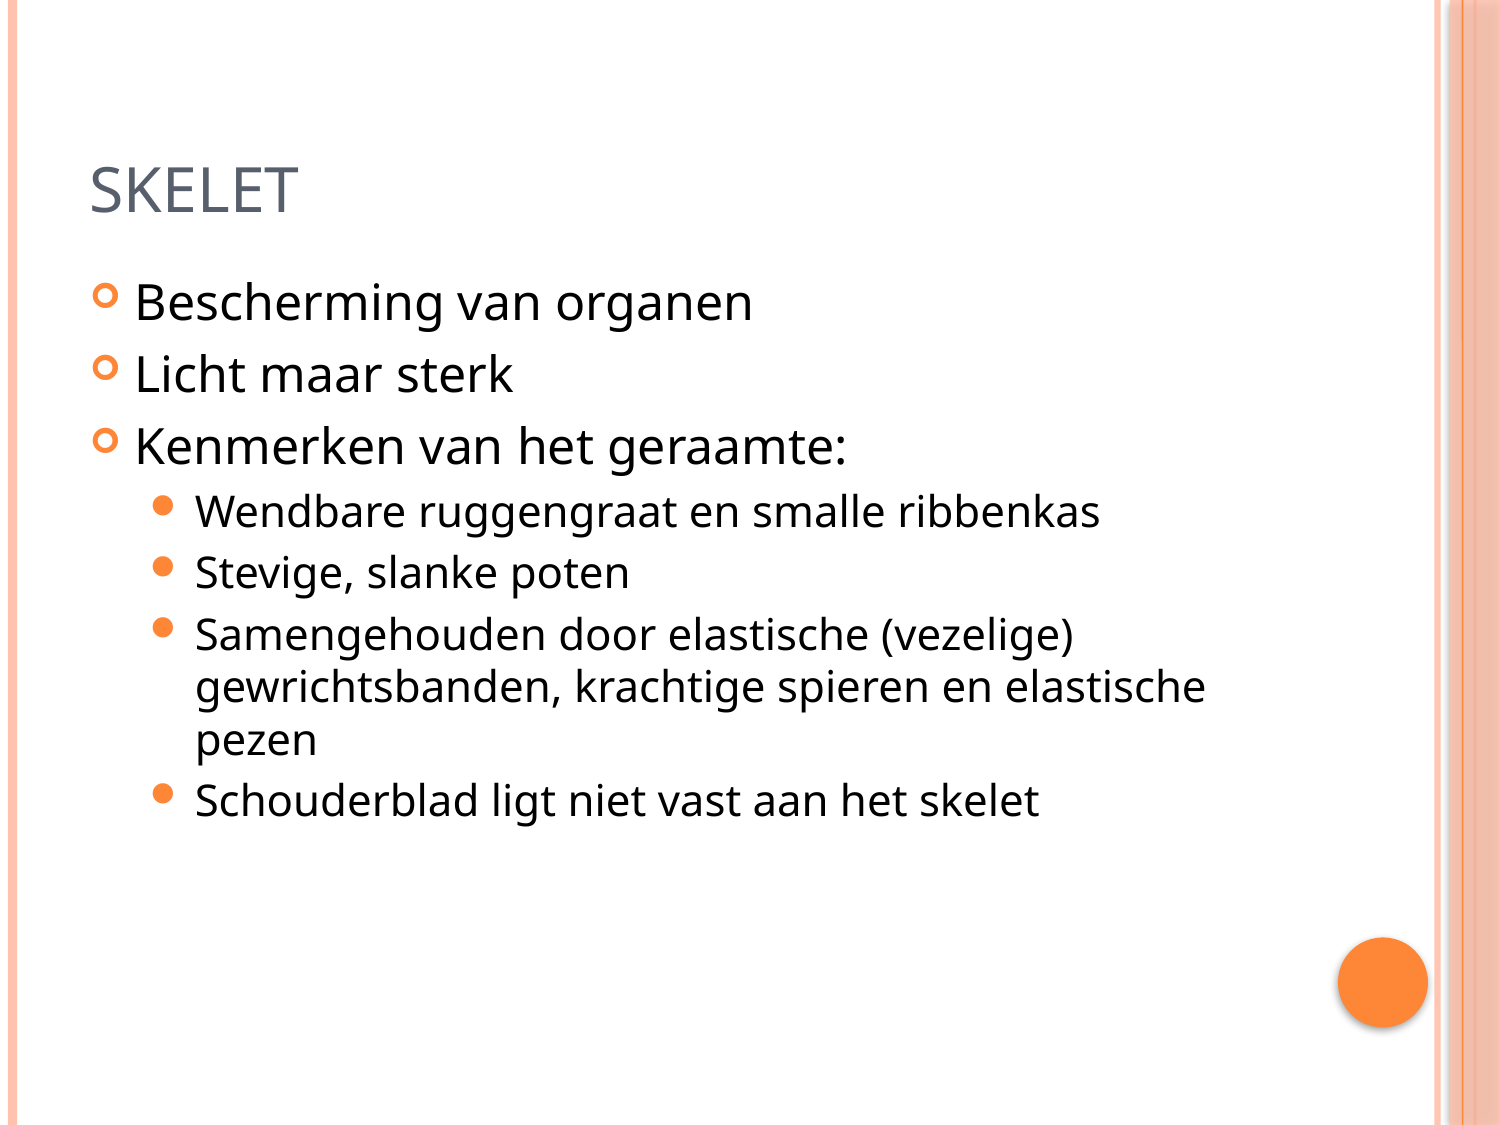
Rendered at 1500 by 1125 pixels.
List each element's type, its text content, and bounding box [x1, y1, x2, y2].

title Skelet [75, 45, 1300, 233]
list Bescherming van organen Licht maar sterk Kenmerken van het geraamte: Wendbare ruggengraat en smalle ribbenkas Stevige, slanke poten Samengehouden door elastische (vezelige) gewrichtsbanden, krachtige spieren en elastische pezen Schouderblad ligt niet vast aan het skelet [75, 262, 1300, 1062]
